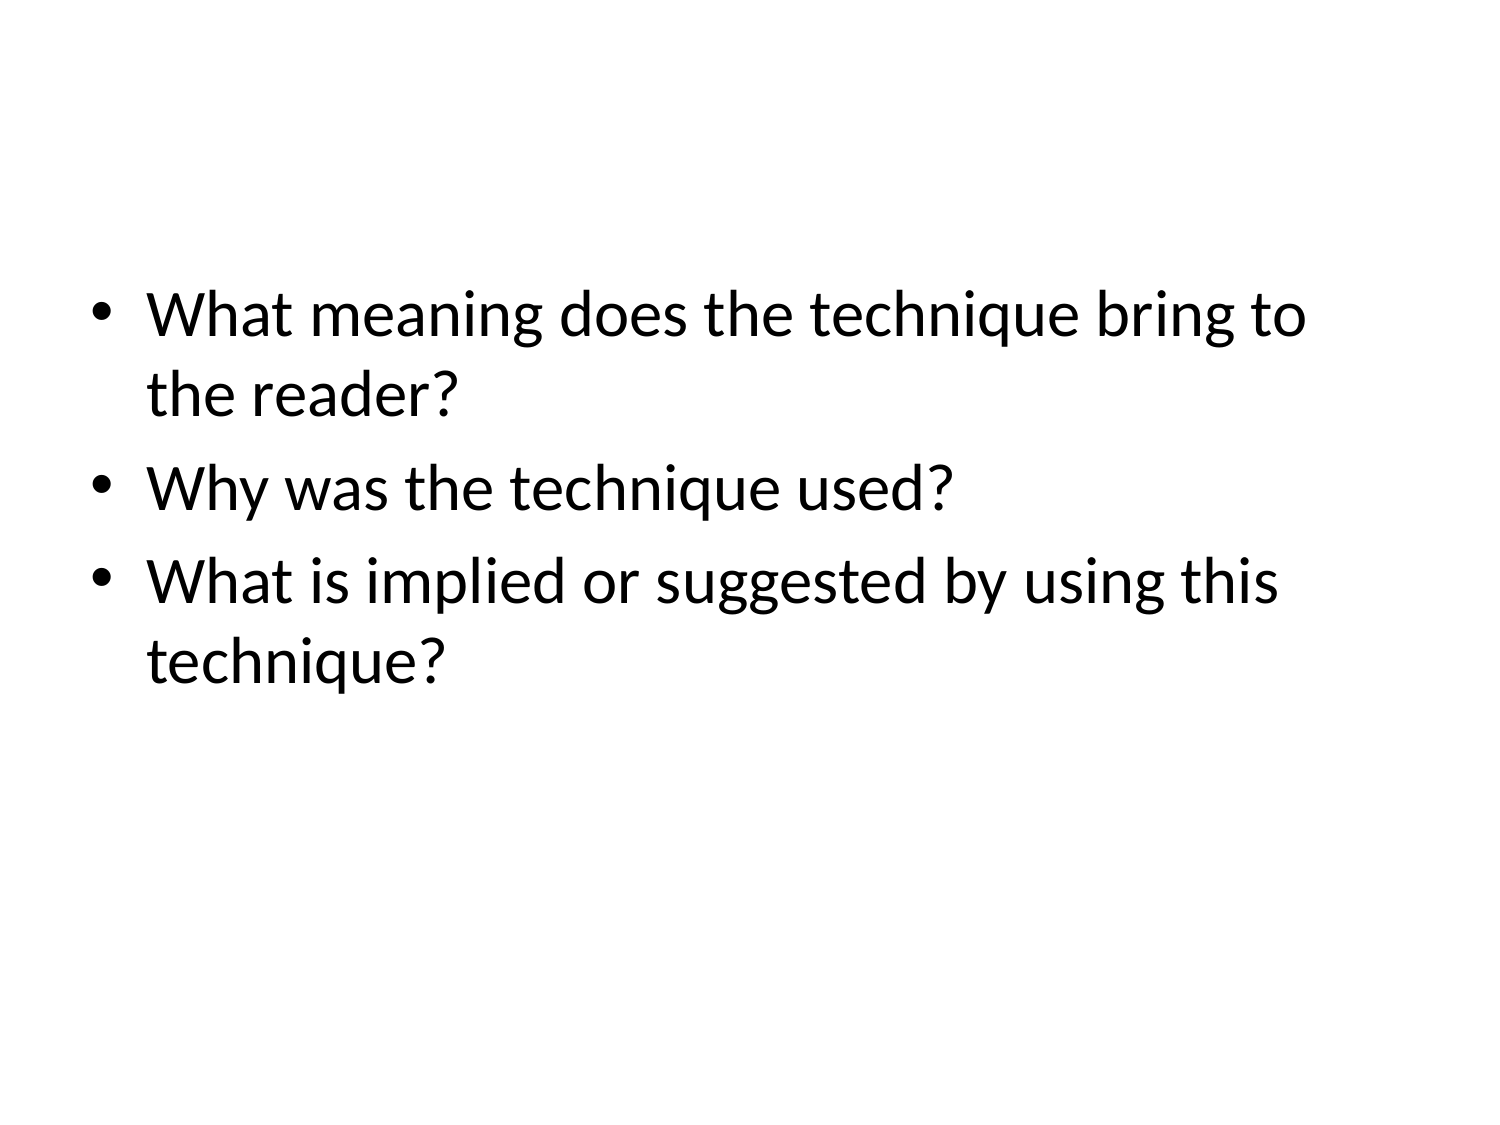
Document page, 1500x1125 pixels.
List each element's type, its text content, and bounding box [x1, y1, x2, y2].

list What meaning does the technique bring to the reader? Why was the technique used? What is implied or suggested by using this technique? [75, 262, 1425, 1005]
